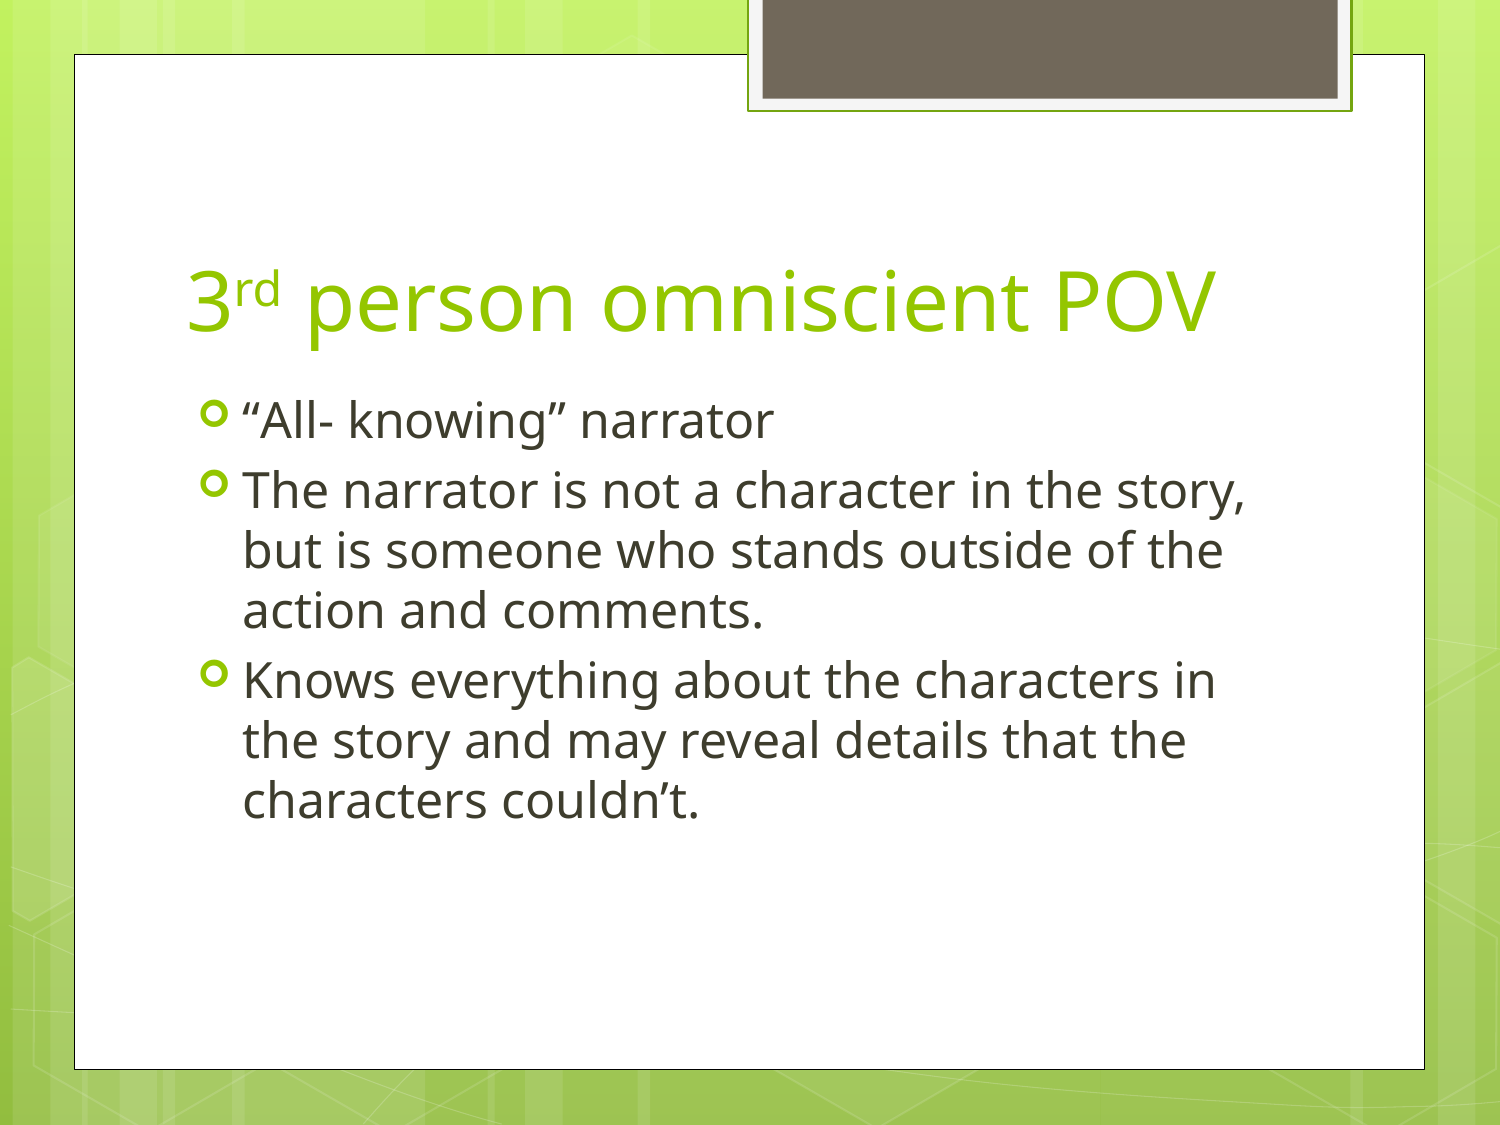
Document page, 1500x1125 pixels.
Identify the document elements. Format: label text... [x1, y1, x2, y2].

title 3rd person omniscient POV [171, 168, 1324, 357]
list “All- knowing” narrator The narrator is not a character in the story, but is someone who stands outside of the action and comments. Knows everything about the characters in the story and may reveal details that the characters couldn’t. [171, 381, 1283, 957]
